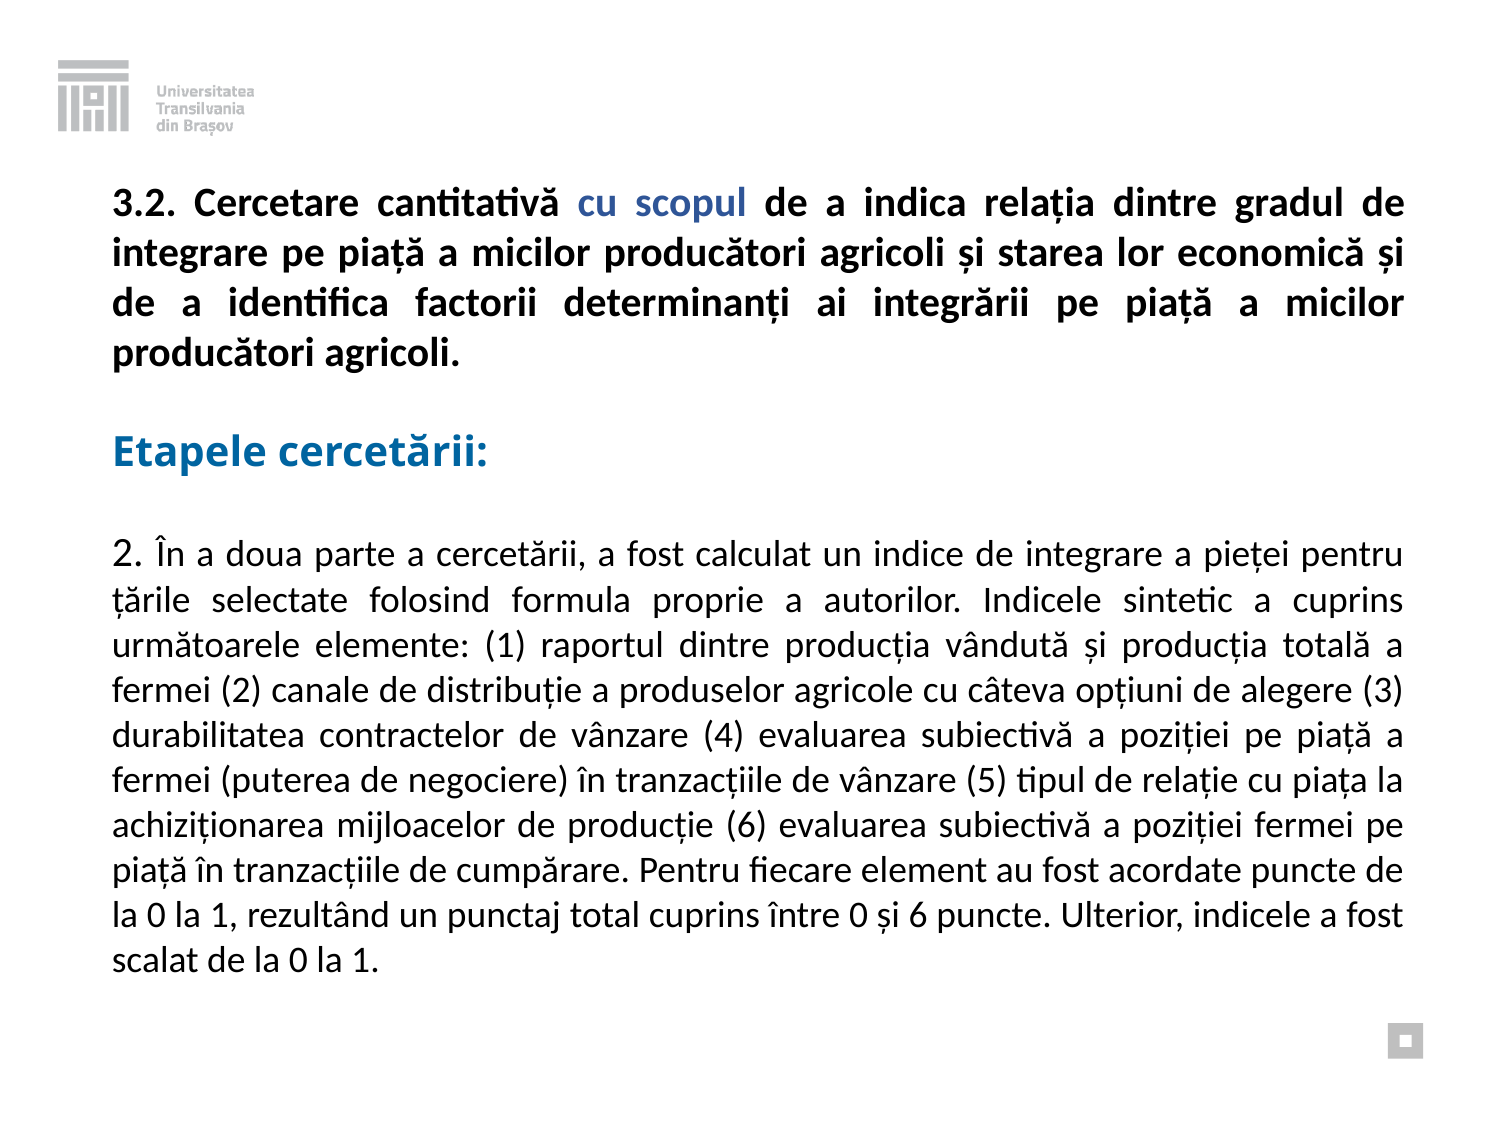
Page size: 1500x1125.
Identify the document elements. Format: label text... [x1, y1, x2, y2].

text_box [1387, 1023, 1424, 1059]
picture [58, 60, 254, 136]
text_box 3.2. Cercetare cantitativă cu scopul de a indica relația dintre gradul de integrare pe piață a micilor producători agricoli și starea lor economică și de a identifica factorii determinanți ai integrării pe piață a micilor producători agricoli. Etapele cercetării: 2. În a doua parte a cercetării, a fost calculat un indice de integrare a pieței pentru țările selectate folosind formula proprie a autorilor. Indicele sintetic a cuprins următoarele elemente: (1) raportul dintre producția vândută și producția totală a fermei (2) canale de distribuție a produselor agricole cu câteva opțiuni de alegere (3) durabilitatea contractelor de vânzare (4) evaluarea subiectivă a poziției pe piață a fermei (puterea de negociere) în tranzacțiile de vânzare (5) tipul de relație cu piața la achiziționarea mijloacelor de producție (6) evaluarea subiectivă a poziției fermei pe piață în tranzacțiile de cumpărare. Pentru fiecare element au fost acordate puncte de la 0 la 1, rezultând un punctaj total cuprins între 0 și 6 puncte. Ulterior, indicele a fost scalat de la 0 la 1. [97, 167, 1420, 1088]
